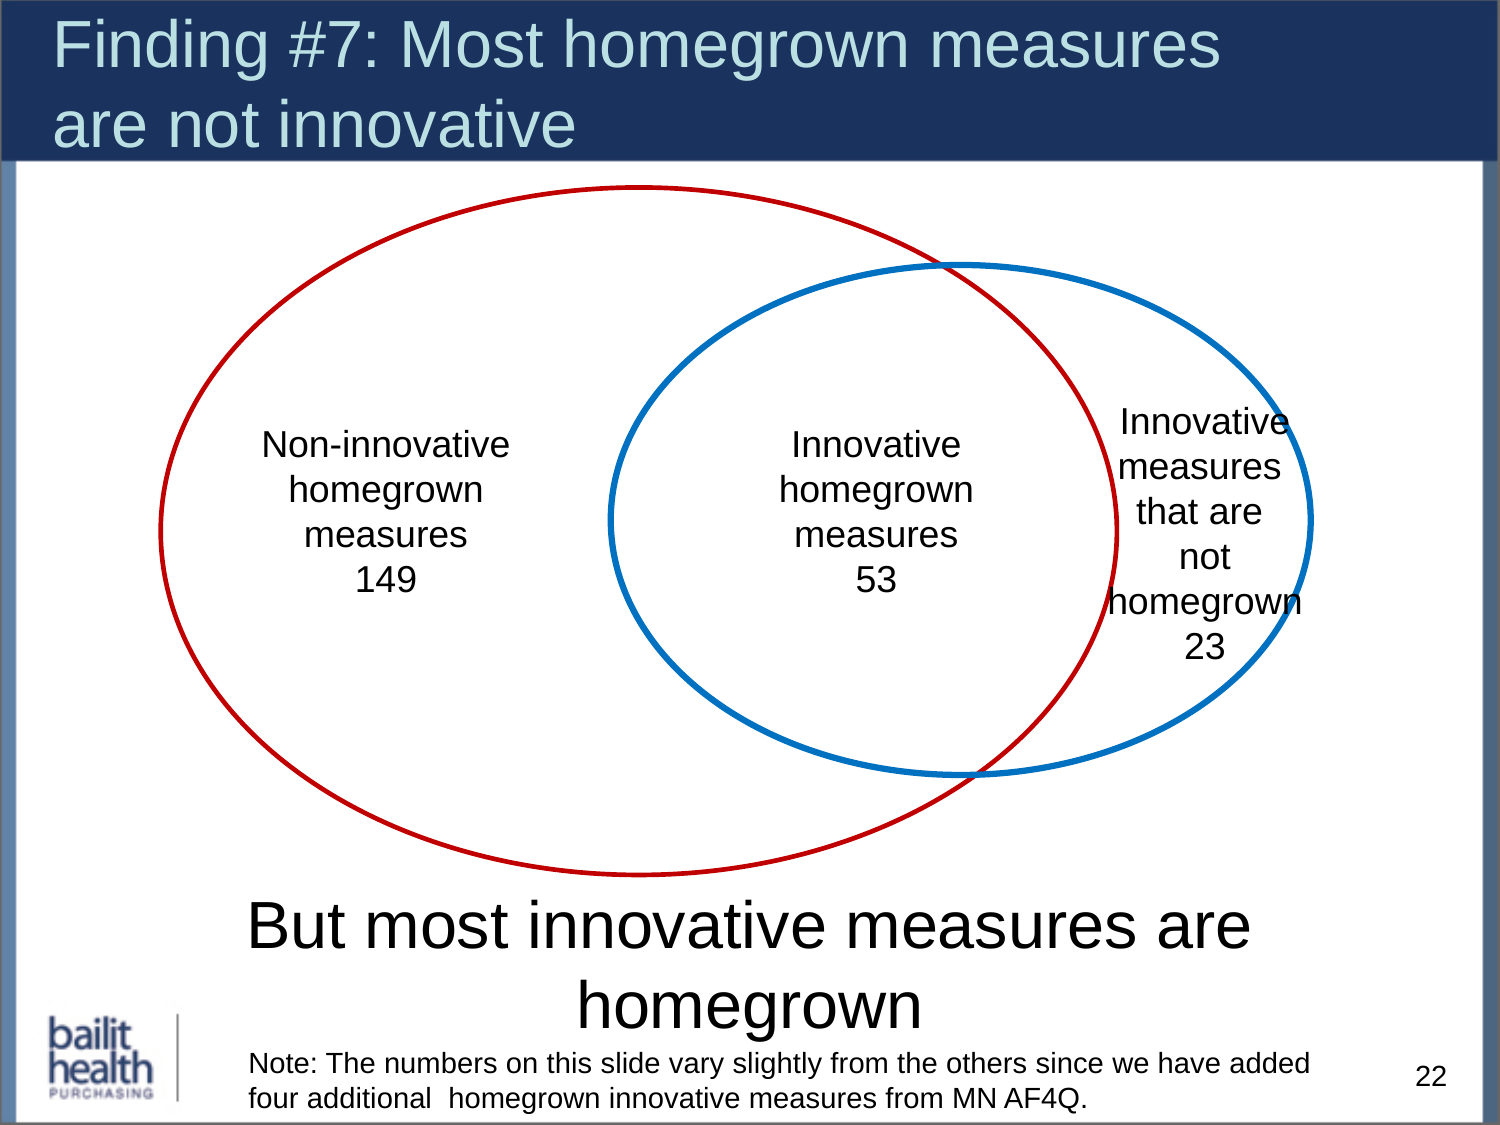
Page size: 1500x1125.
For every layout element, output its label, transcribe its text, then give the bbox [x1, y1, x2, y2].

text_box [160, 187, 1340, 876]
text_box Note: The numbers on this slide vary slightly from the others since we have added four additional homegrown innovative measures from MN AF4Q. [233, 1037, 1340, 1123]
text_box But most innovative measures are homegrown [156, 874, 1344, 1050]
title Finding #7: Most homegrown measures are not innovative [37, 0, 1313, 176]
picture [0, 0, 1500, 1125]
slide_number 22 [1374, 1049, 1463, 1088]
